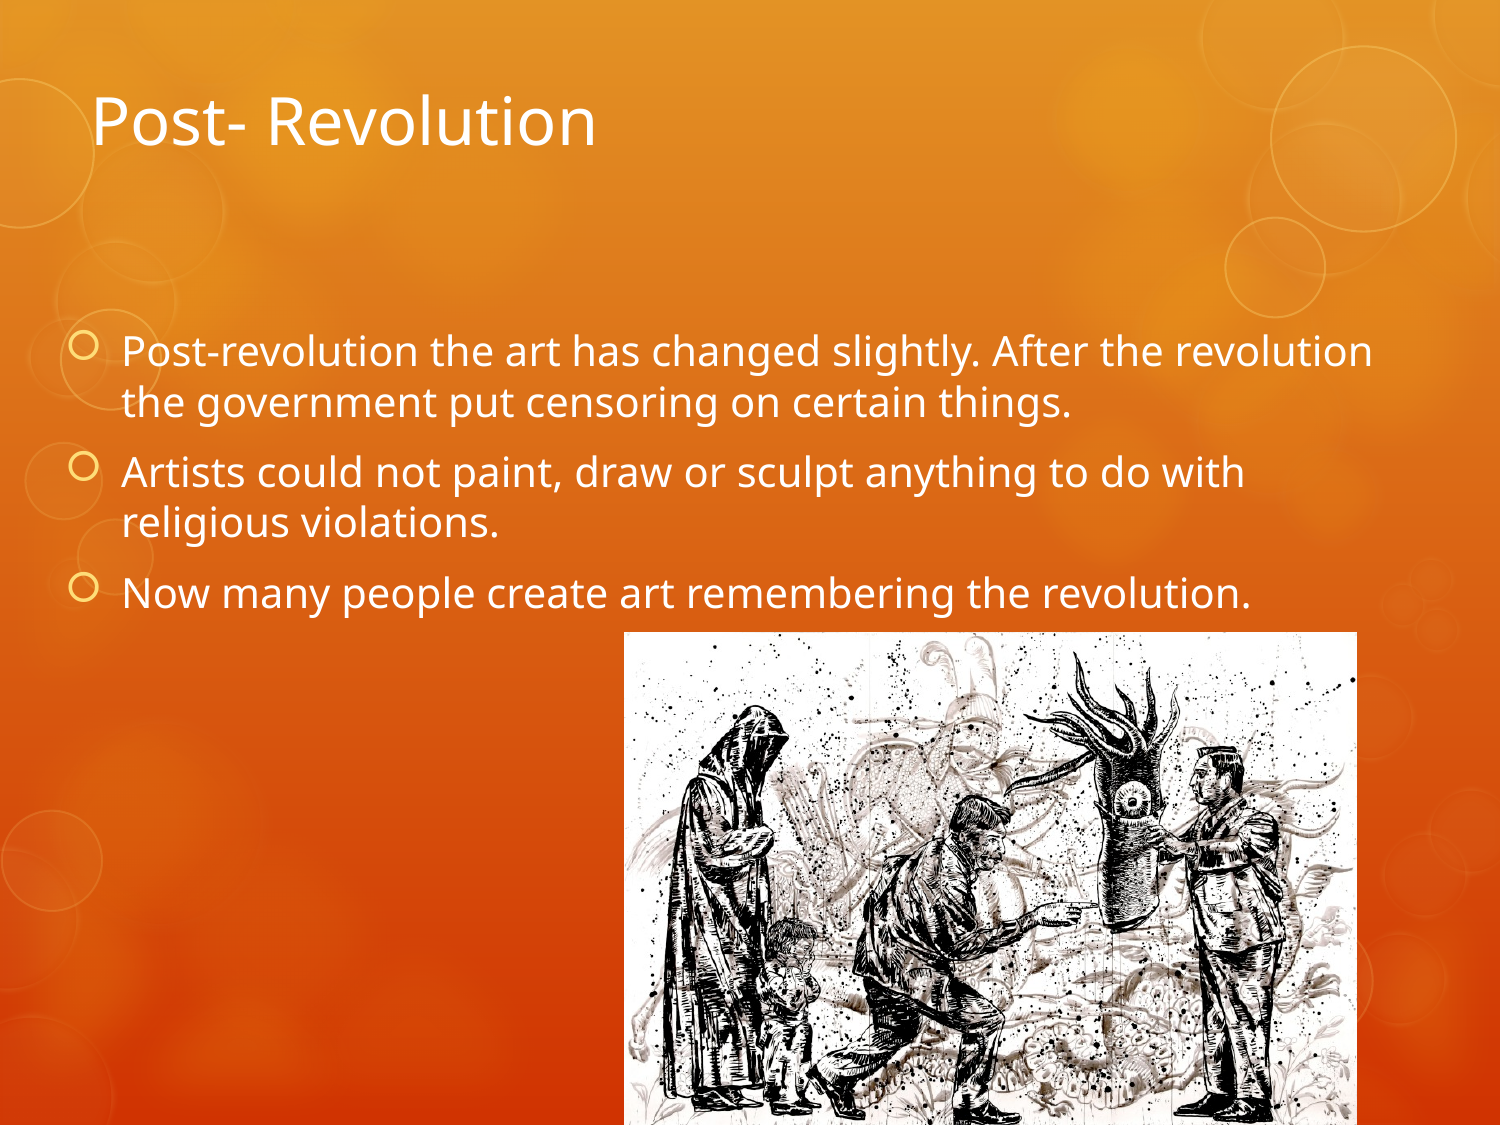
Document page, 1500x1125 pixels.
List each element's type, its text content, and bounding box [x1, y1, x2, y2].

picture [624, 631, 1357, 1125]
list Post-revolution the art has changed slightly. After the revolution the government put censoring on certain things. Artists could not paint, draw or sculpt anything to do with religious violations. Now many people create art remembering the revolution. [50, 99, 1400, 843]
title Post- Revolution [75, 24, 1425, 213]
